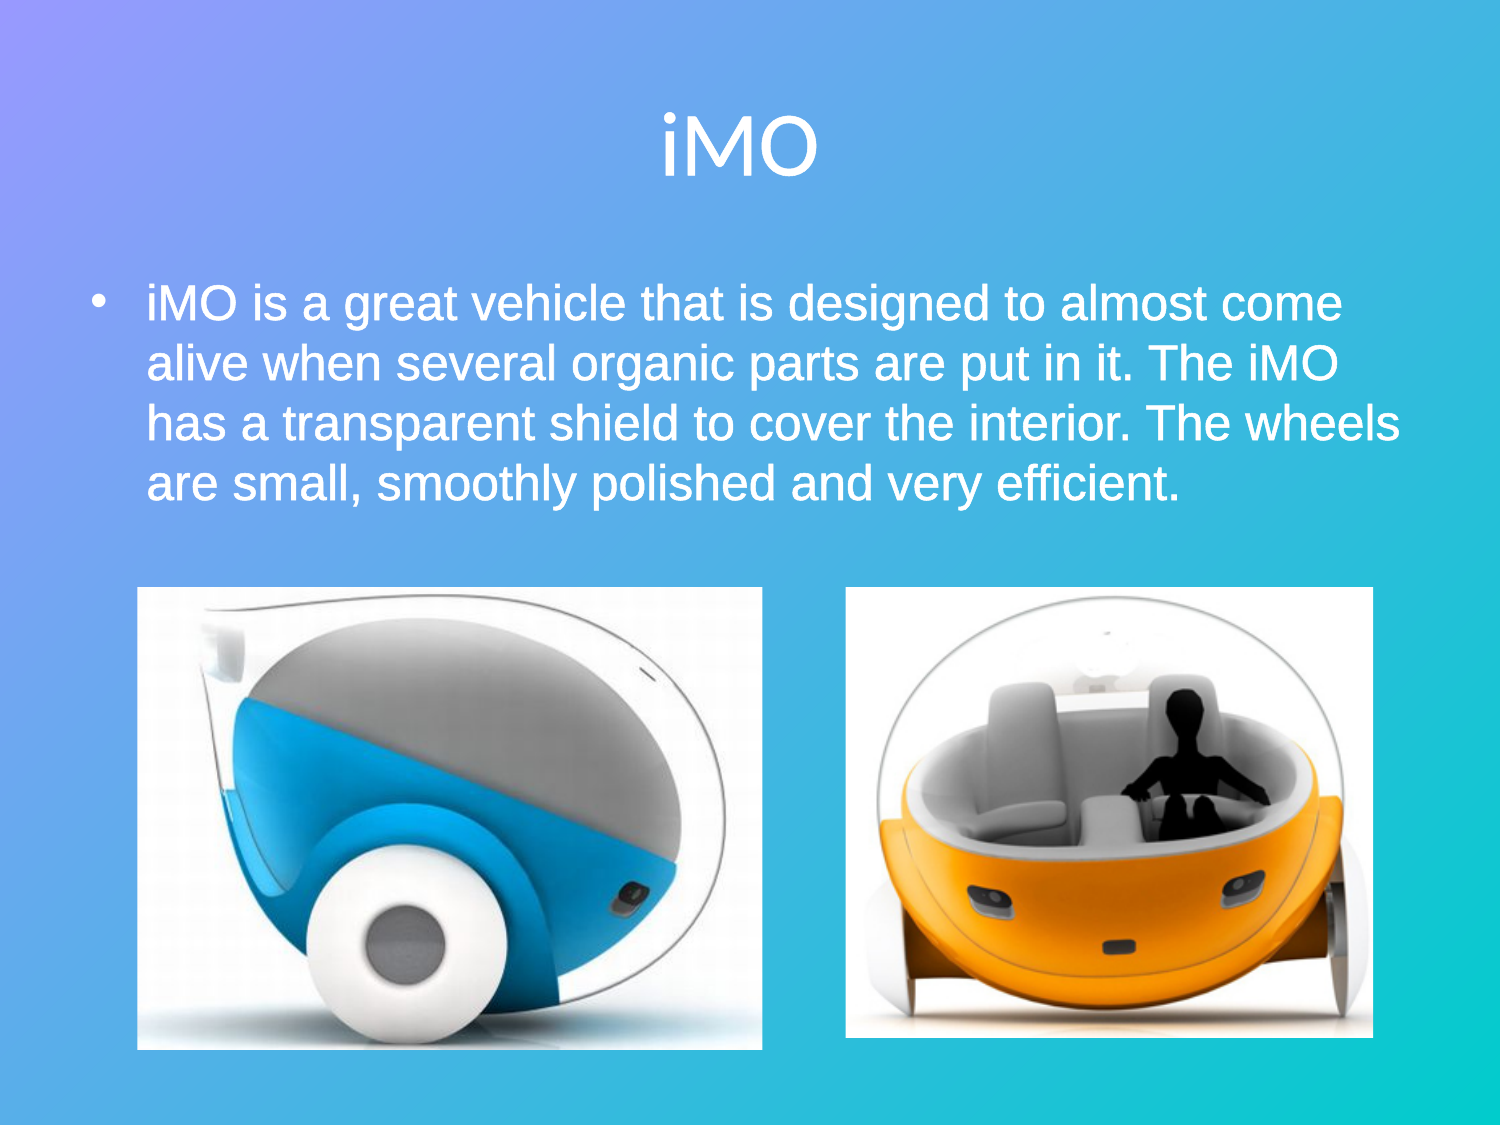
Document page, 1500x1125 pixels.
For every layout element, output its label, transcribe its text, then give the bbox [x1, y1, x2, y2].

picture [845, 587, 1374, 1038]
list iMO is a great vehicle that is designed to almost come alive when several organic parts are put in it. The iMO has a transparent shield to cover the interior. The wheels are small, smoothly polished and very efficient. [75, 262, 1425, 1005]
title iMO [75, 45, 1425, 233]
picture [137, 587, 763, 1051]
